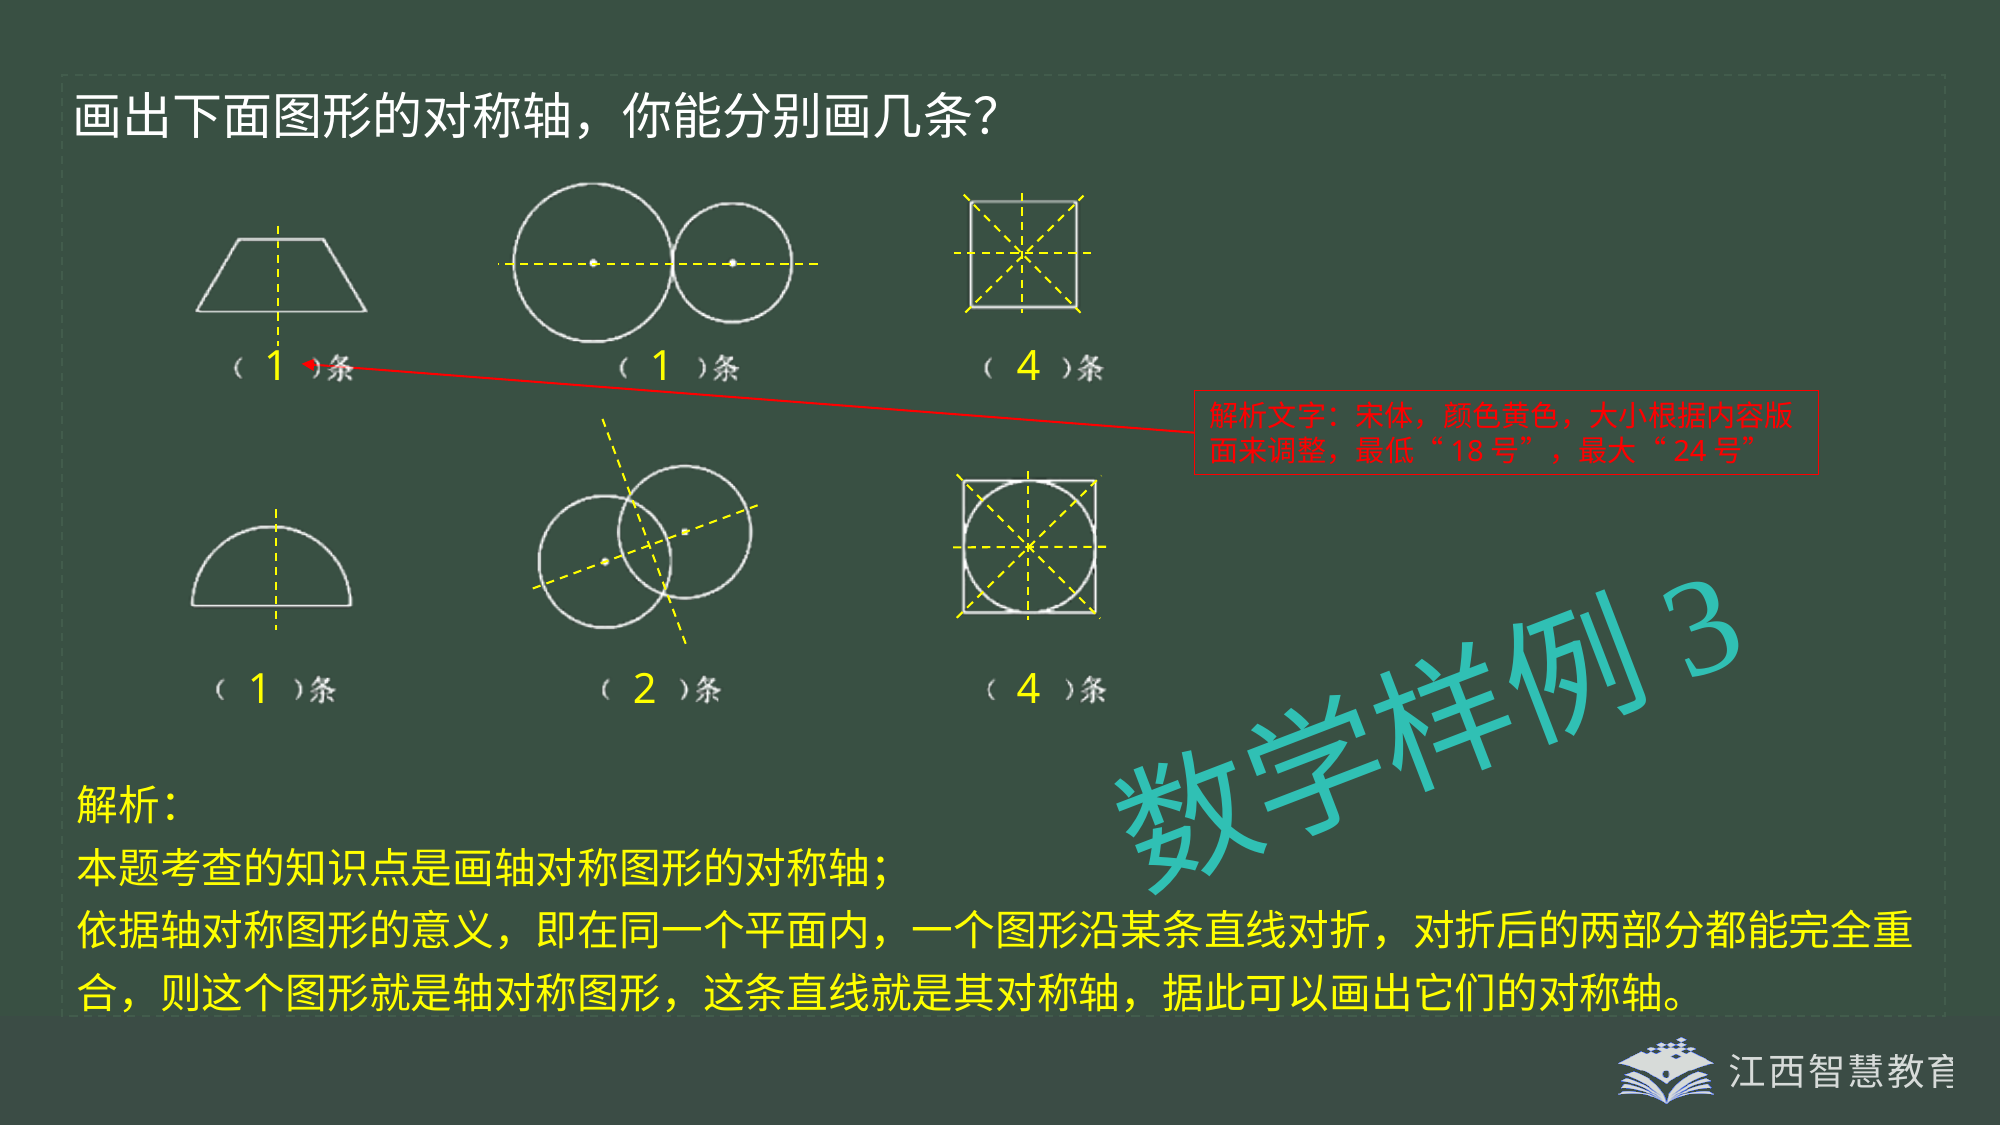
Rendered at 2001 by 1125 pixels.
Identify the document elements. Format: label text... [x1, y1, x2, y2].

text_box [1118, 363, 1820, 477]
text_box 画出下面图形的对称轴，你能分别画几条？ [57, 74, 1941, 152]
text_box 解析： 本题考查的知识点是画轴对称图形的对称轴； 依据轴对称图形的意义，即在同一个平面内，一个图形沿某条直线对折，对折后的两部分都能完全重合，则这个图形就是轴对称图形，这条直线就是其对称轴，据此可以画出它们的对称轴。 [61, 759, 1945, 1024]
picture [1611, 1026, 1726, 1116]
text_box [532, 418, 759, 646]
picture [183, 168, 1118, 729]
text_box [952, 192, 1092, 314]
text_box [946, 470, 1107, 621]
text_box 数学样例3 [1099, 509, 1755, 759]
